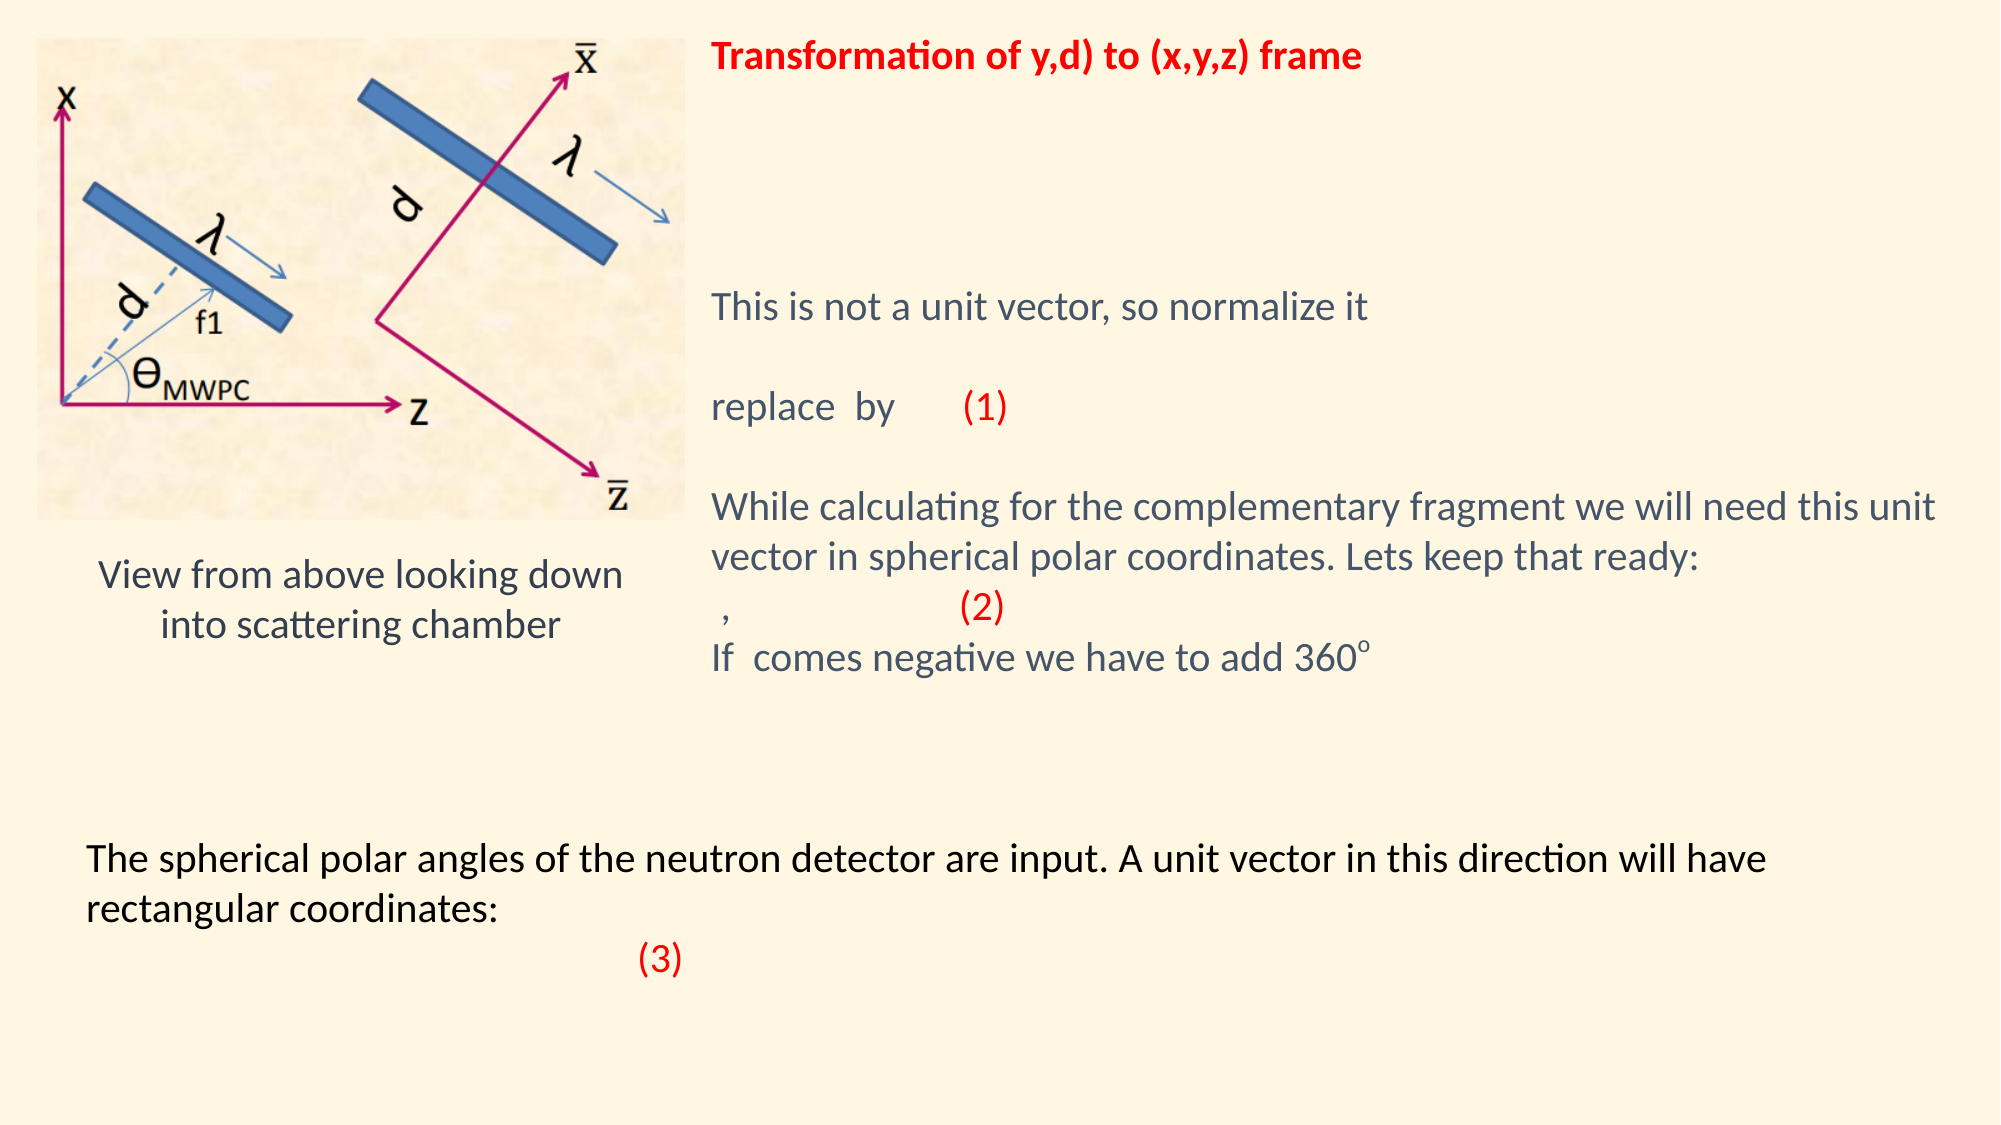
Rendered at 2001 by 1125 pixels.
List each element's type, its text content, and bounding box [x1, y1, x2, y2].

picture [37, 38, 685, 520]
text_box View from above looking down into scattering chamber [83, 539, 639, 655]
